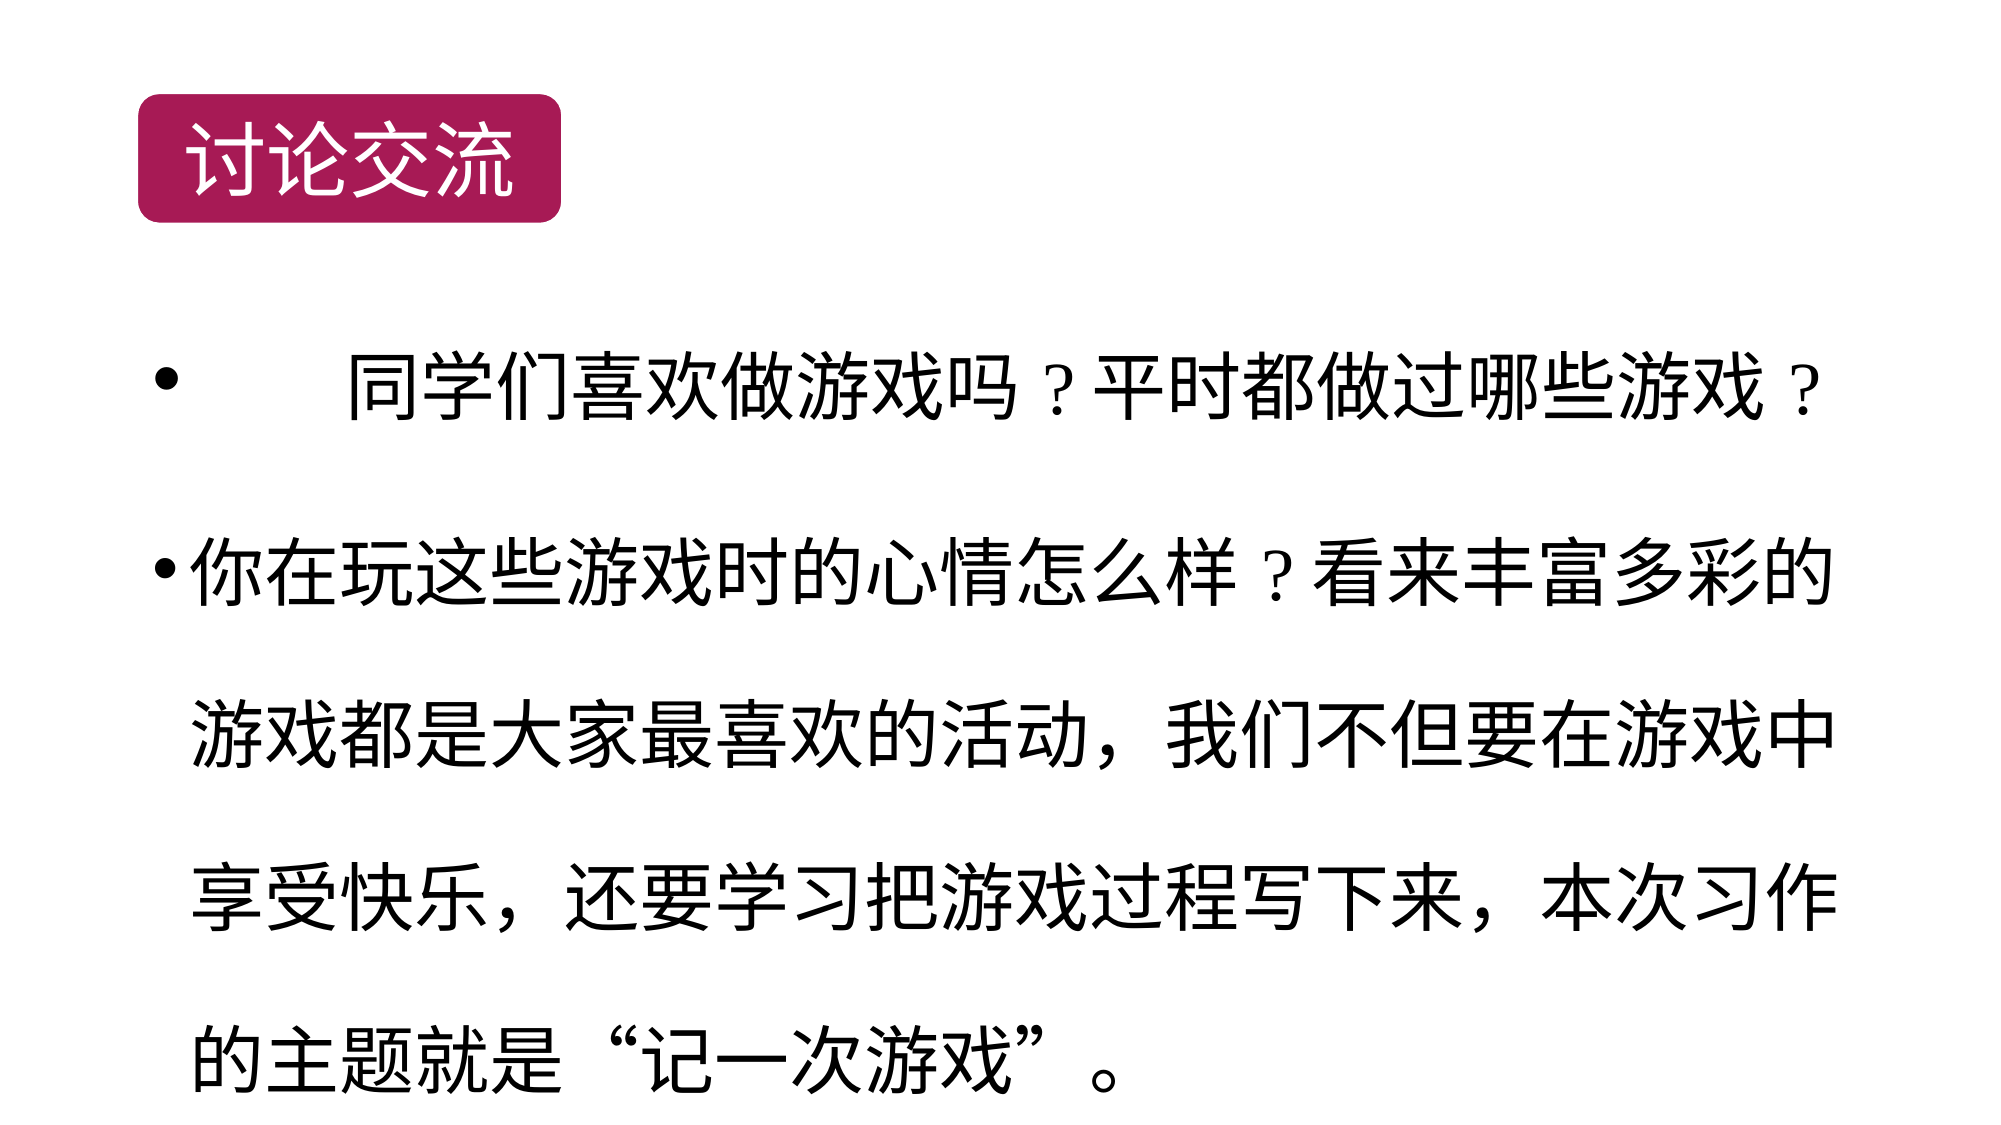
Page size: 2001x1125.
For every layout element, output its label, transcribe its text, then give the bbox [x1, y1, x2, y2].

list 同学们喜欢做游戏吗?平时都做过哪些游戏? 你在玩这些游戏时的心情怎么样?看来丰富多彩的游戏都是大家最喜欢的活动，我们不但要在游戏中享受快乐，还要学习把游戏过程写下来，本次习作的主题就是“记一次游戏”。 [137, 249, 1869, 1125]
text_box 讨论交流 [137, 93, 562, 224]
